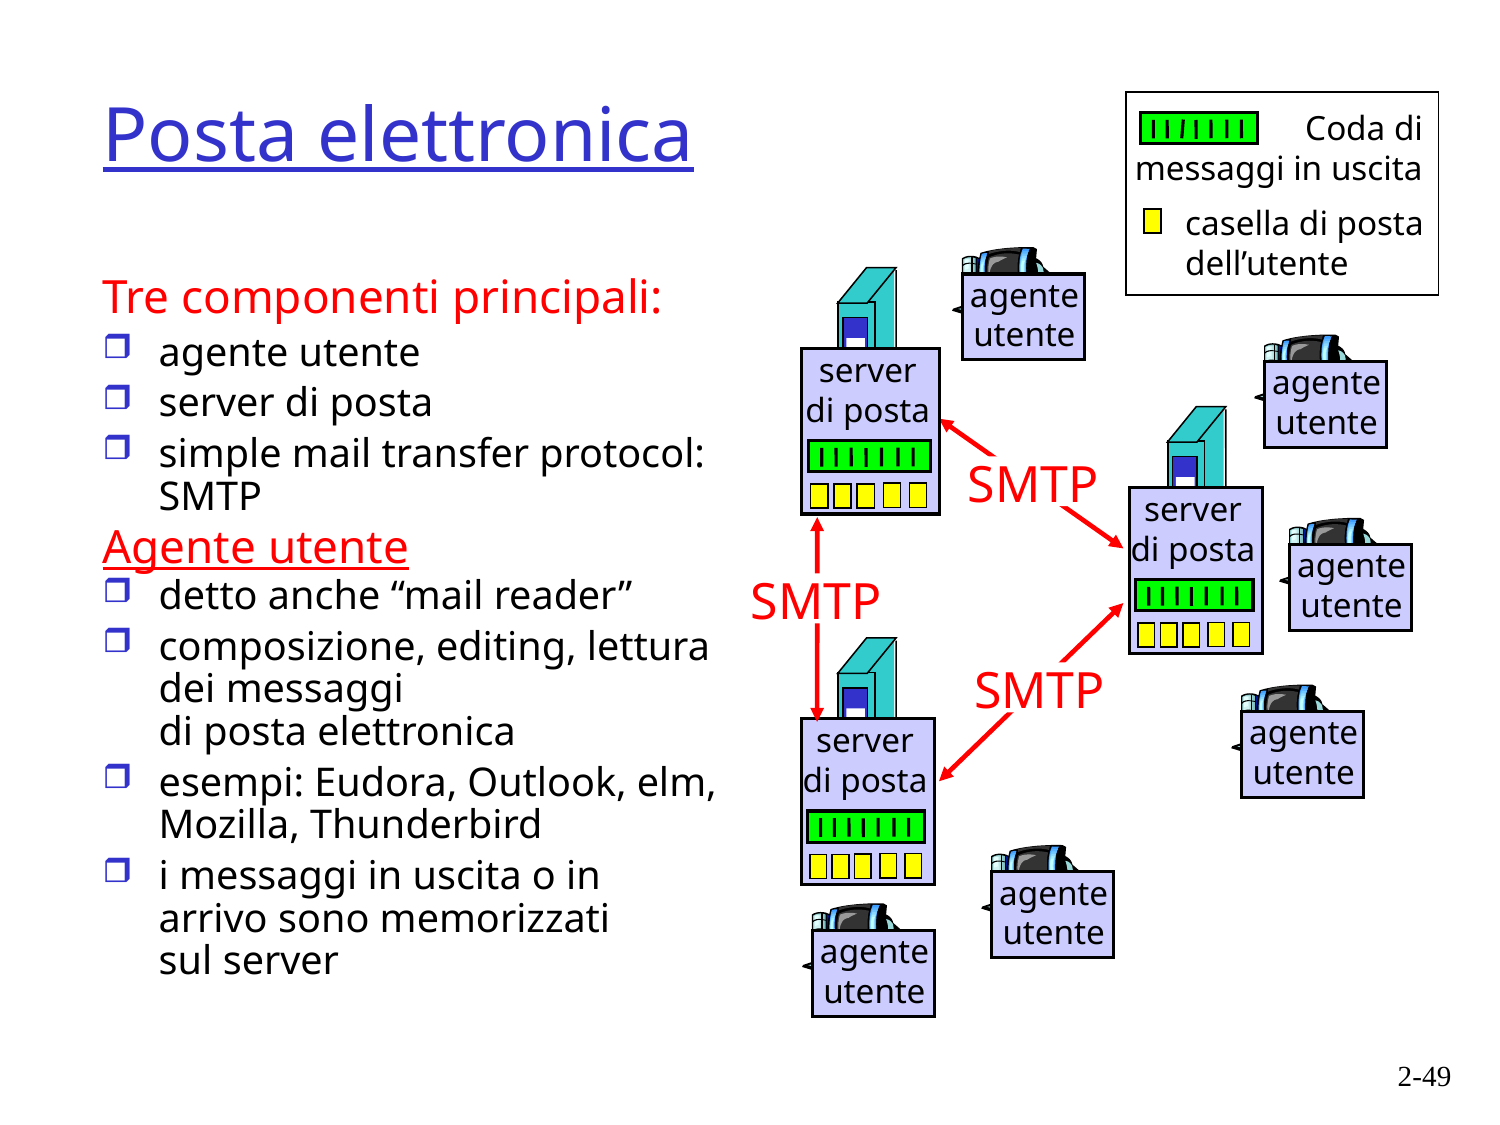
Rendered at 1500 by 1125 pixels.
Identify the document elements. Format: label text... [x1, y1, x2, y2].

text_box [1116, 480, 1271, 654]
text_box [1144, 209, 1161, 234]
text_box [1126, 195, 1439, 295]
slide_number 2-49 [1362, 1049, 1467, 1125]
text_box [1140, 112, 1258, 144]
text_box [948, 736, 987, 779]
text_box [791, 341, 945, 515]
title Posta elettronica [87, 37, 1363, 226]
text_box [788, 637, 942, 885]
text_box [837, 267, 897, 340]
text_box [951, 246, 1093, 362]
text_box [1167, 406, 1226, 479]
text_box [980, 843, 1122, 960]
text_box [1253, 333, 1395, 450]
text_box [948, 444, 1119, 521]
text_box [731, 561, 901, 638]
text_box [1230, 683, 1372, 800]
text_box [1126, 92, 1439, 195]
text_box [1278, 516, 1420, 633]
text_box Coda di messaggi in uscita [1117, 99, 1438, 195]
text_box [811, 524, 824, 560]
list Tre componenti principali: agente utente server di posta simple mail transfer protocol: SMTP Agente utente detto anche “mail reader” composizione, editing, lettura dei messaggi di posta elettronica esempi: Eudora, Outlook, elm, Mozilla, Thunderbird i messaggi in uscita o in arrivo sono memorizzati sul server [87, 262, 734, 1026]
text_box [801, 902, 943, 1019]
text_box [954, 650, 1125, 727]
text_box casella di posta dell’utente [1170, 195, 1439, 290]
